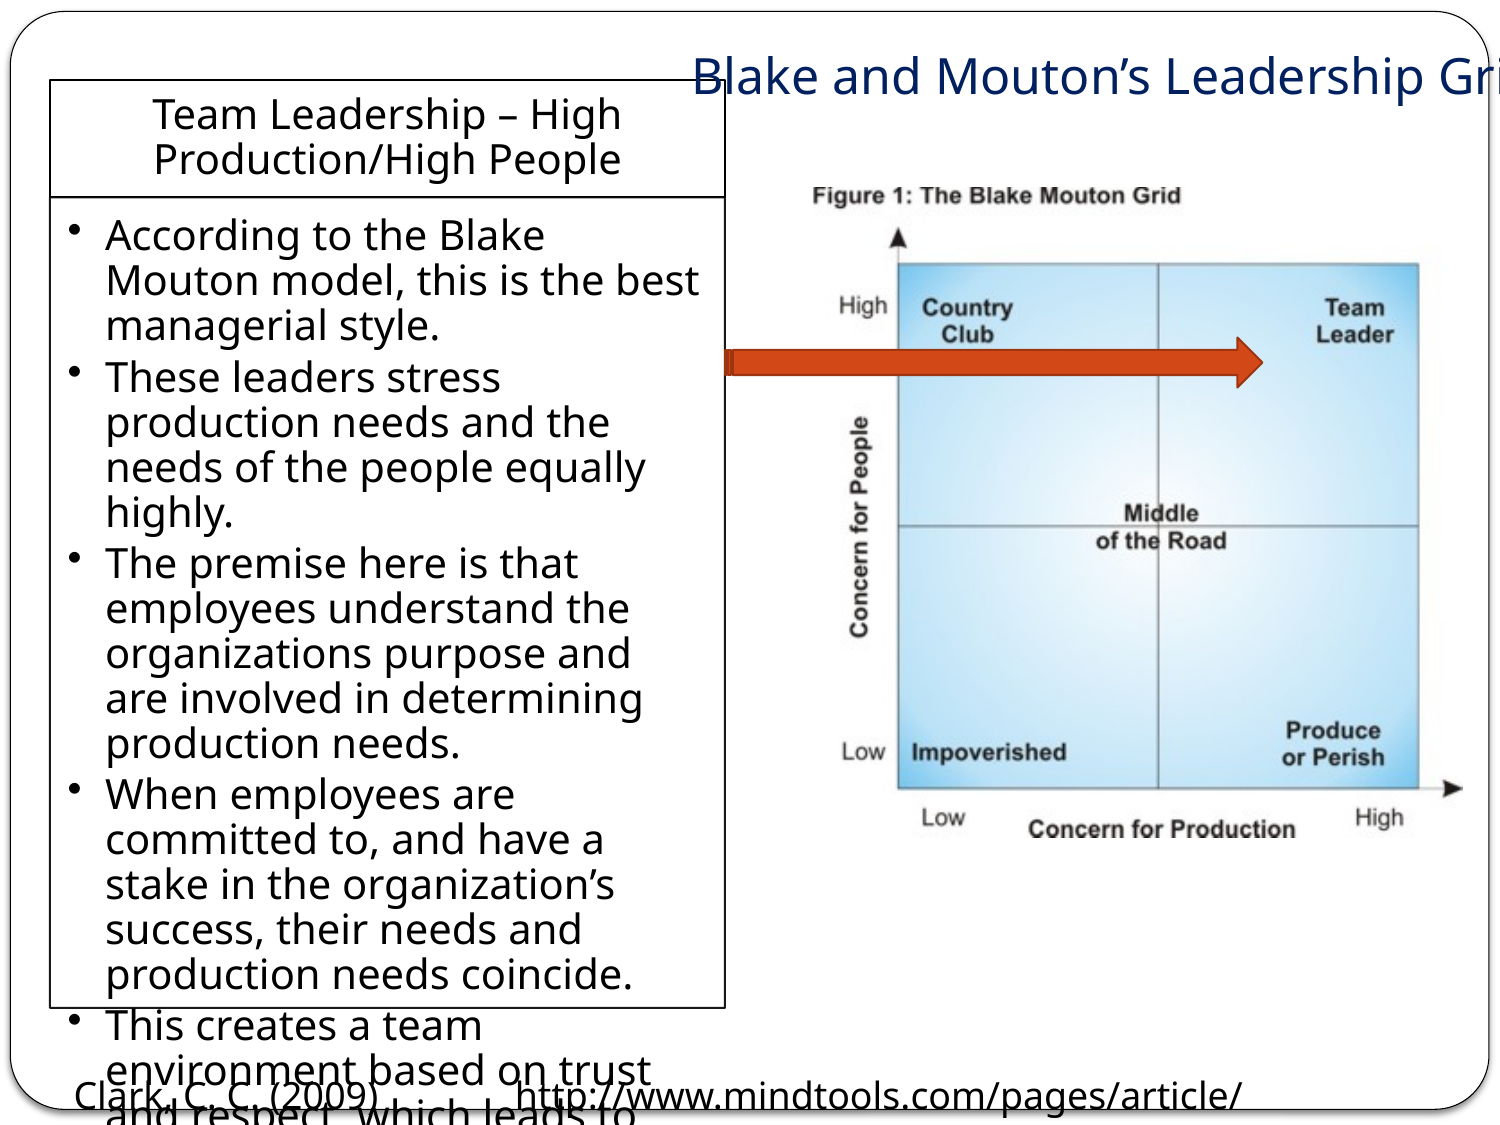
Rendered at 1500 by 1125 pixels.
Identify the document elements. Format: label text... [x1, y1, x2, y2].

text_box Clark, C. C. (2009) [58, 1072, 394, 1124]
text_box [730, 348, 806, 377]
text_box http://www.mindtools.com/pages/article/newLDR_73.htm [500, 1064, 1450, 1125]
text_box Blake and Mouton’s Leadership Grid [730, 37, 1500, 113]
picture [812, 187, 1463, 838]
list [49, 24, 726, 1063]
